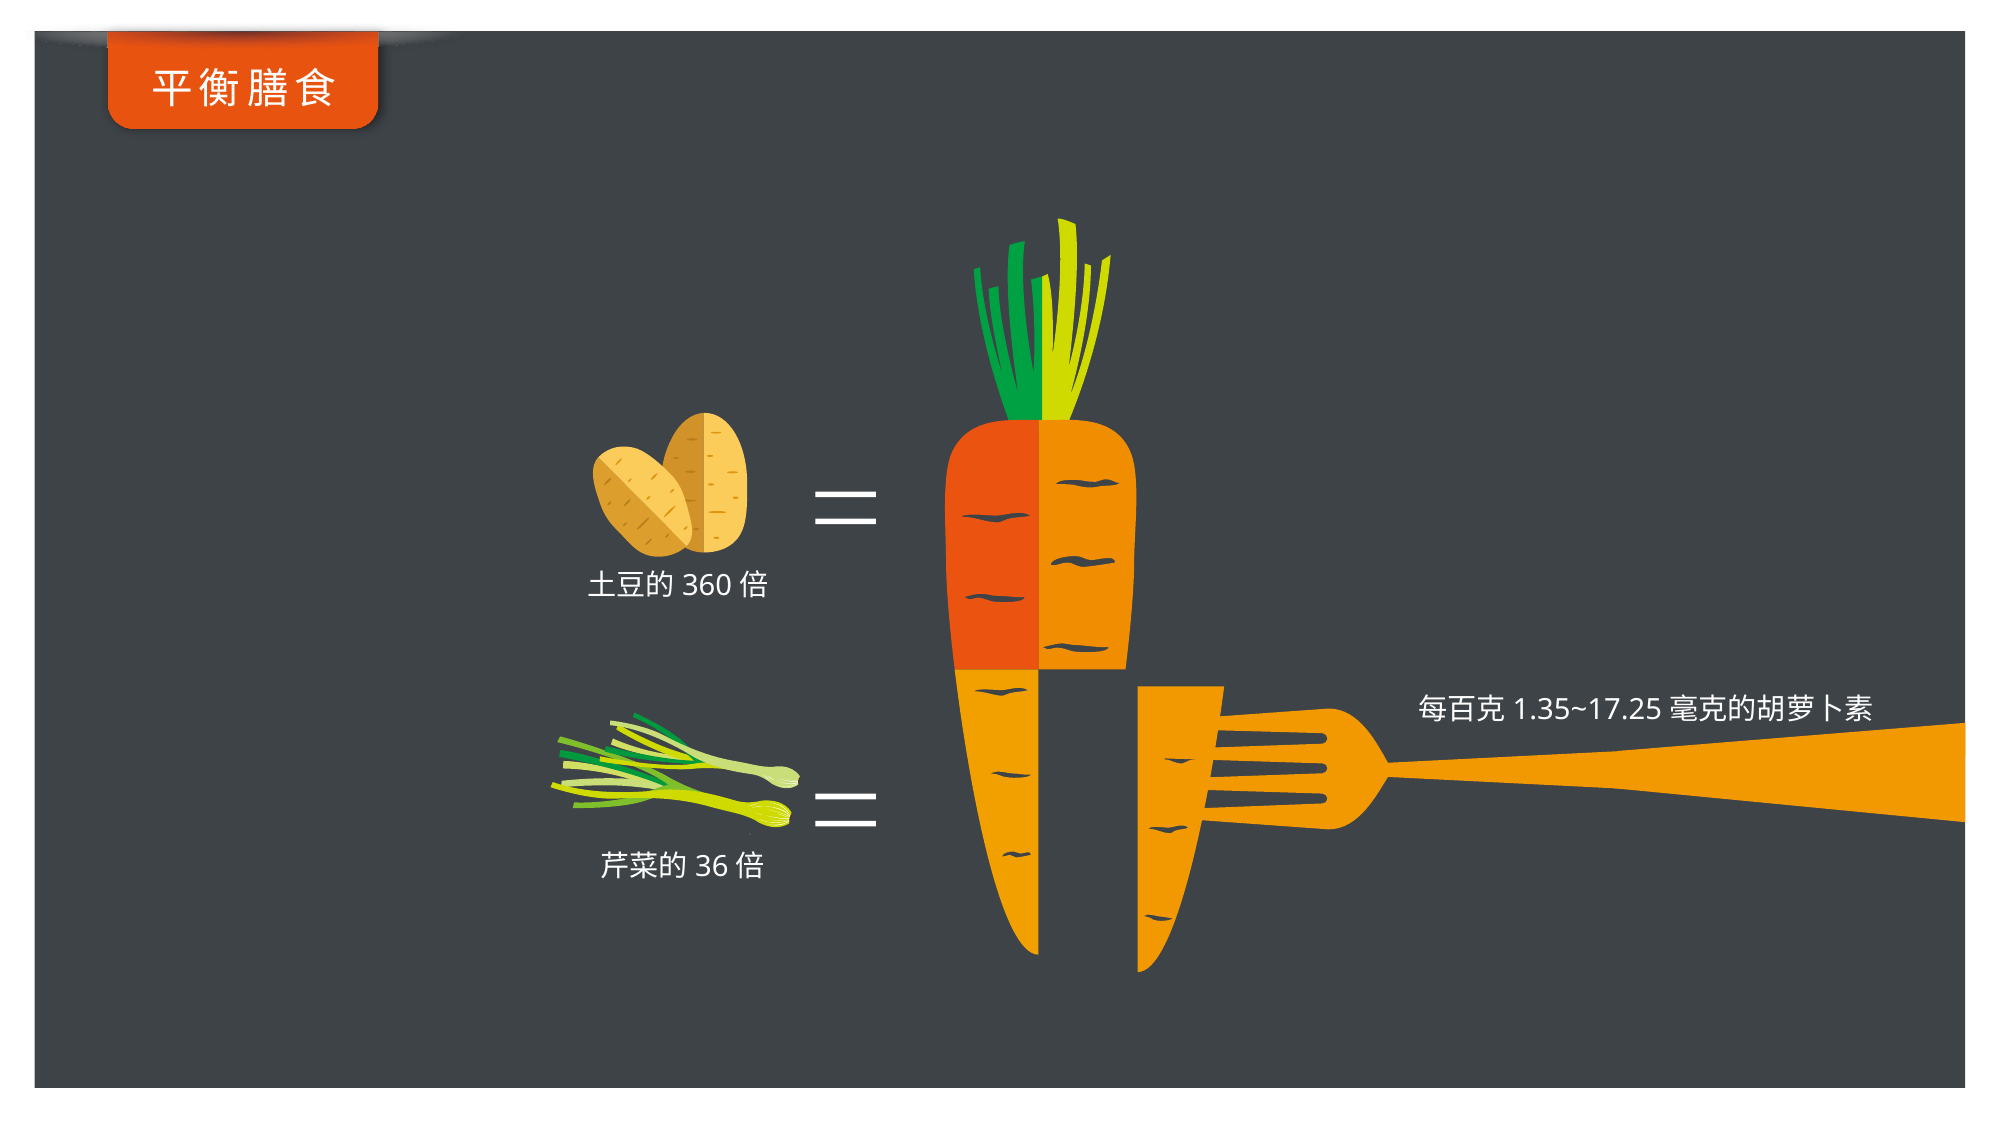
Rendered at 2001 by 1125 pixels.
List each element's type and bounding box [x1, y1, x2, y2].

text_box [814, 490, 877, 498]
text_box [814, 518, 877, 525]
text_box [814, 820, 877, 827]
text_box [18, 12, 463, 129]
text_box [577, 412, 779, 610]
text_box [552, 723, 800, 891]
text_box [814, 793, 877, 800]
text_box [941, 217, 1966, 973]
